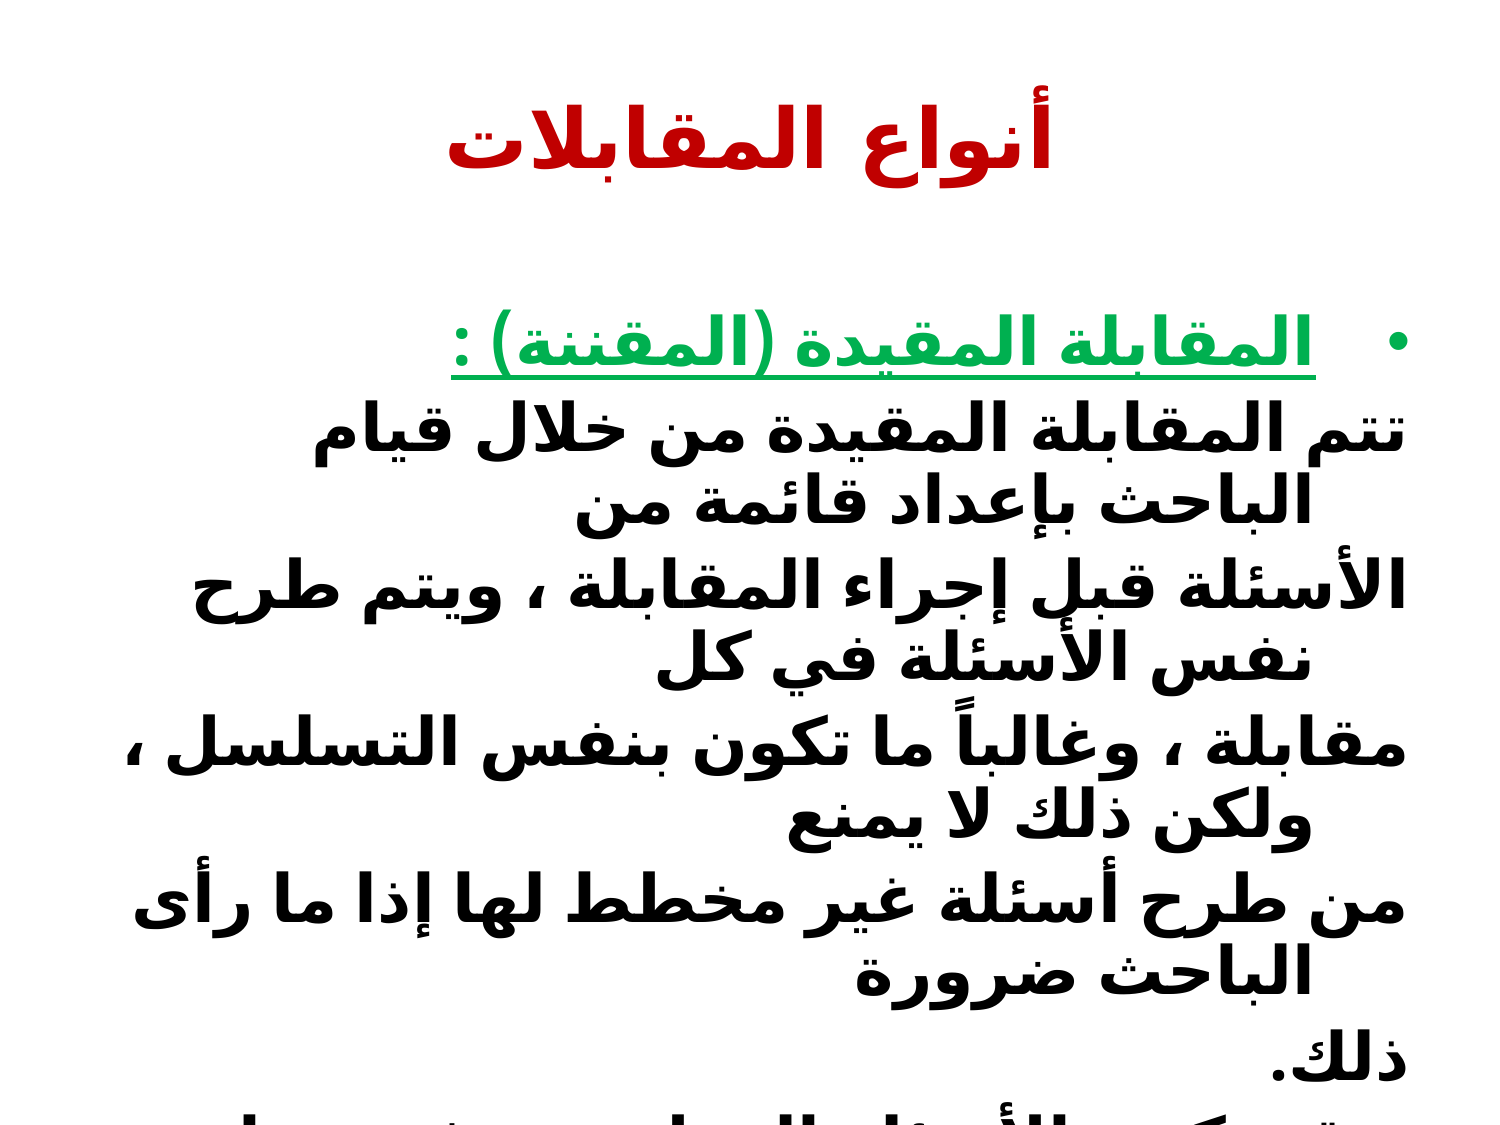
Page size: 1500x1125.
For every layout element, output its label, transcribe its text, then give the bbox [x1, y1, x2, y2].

list المقابلة المقيدة (المقننة) : تتم المقابلة المقيدة من خلال قيام الباحث بإعداد قائمة من الأسئلة قبل إجراء المقابلة ، ويتم طرح نفس الأسئلة في كل مقابلة ، وغالباً ما تكون بنفس التسلسل ، ولكن ذلك لا يمنع من طرح أسئلة غير مخطط لها إذا ما رأى الباحث ضرورة ذلك. وقد تكون الأسئلة المطروحة في هذا النوع من المقابلات ذات نهايات مقفلة ، أو ذات نهايات مفتوحة. [75, 262, 1425, 1005]
title أنواع المقابلات [94, 50, 1407, 221]
